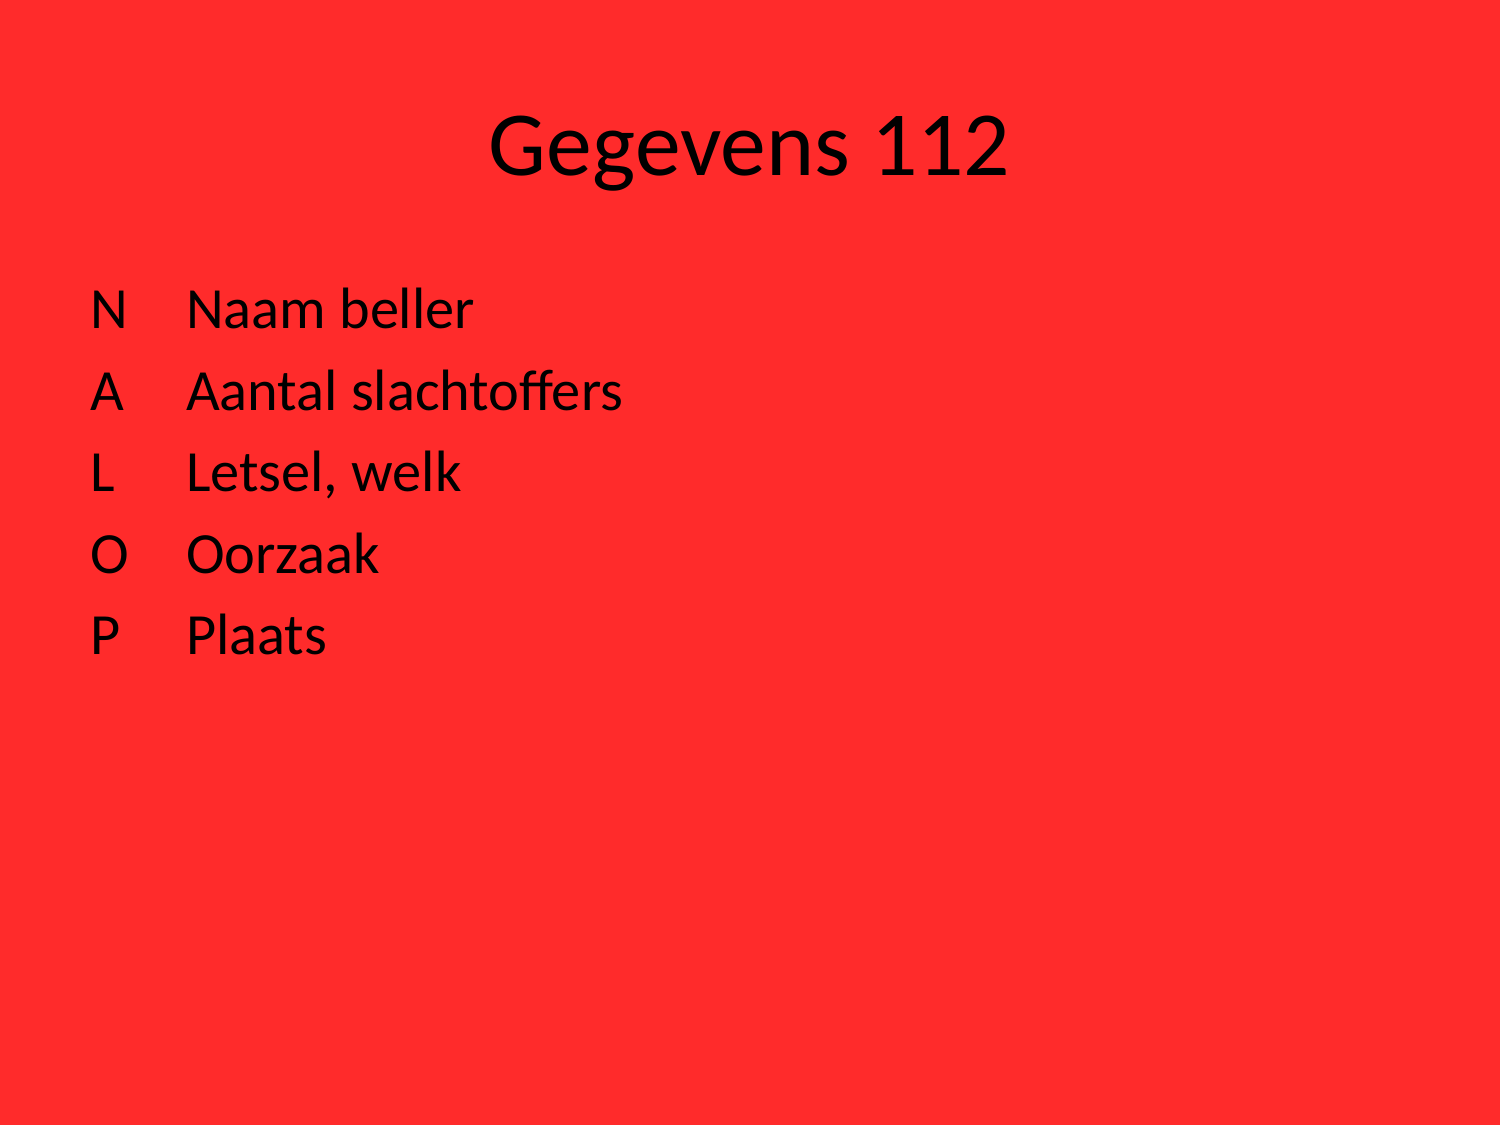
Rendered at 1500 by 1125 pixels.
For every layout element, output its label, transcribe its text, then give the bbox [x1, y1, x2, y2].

list N A L O P [75, 262, 148, 1005]
title Gegevens 112 [75, 45, 1425, 233]
list Naam beller Aantal slachtoffers Letsel, welk Oorzaak Plaats [171, 262, 1425, 1005]
